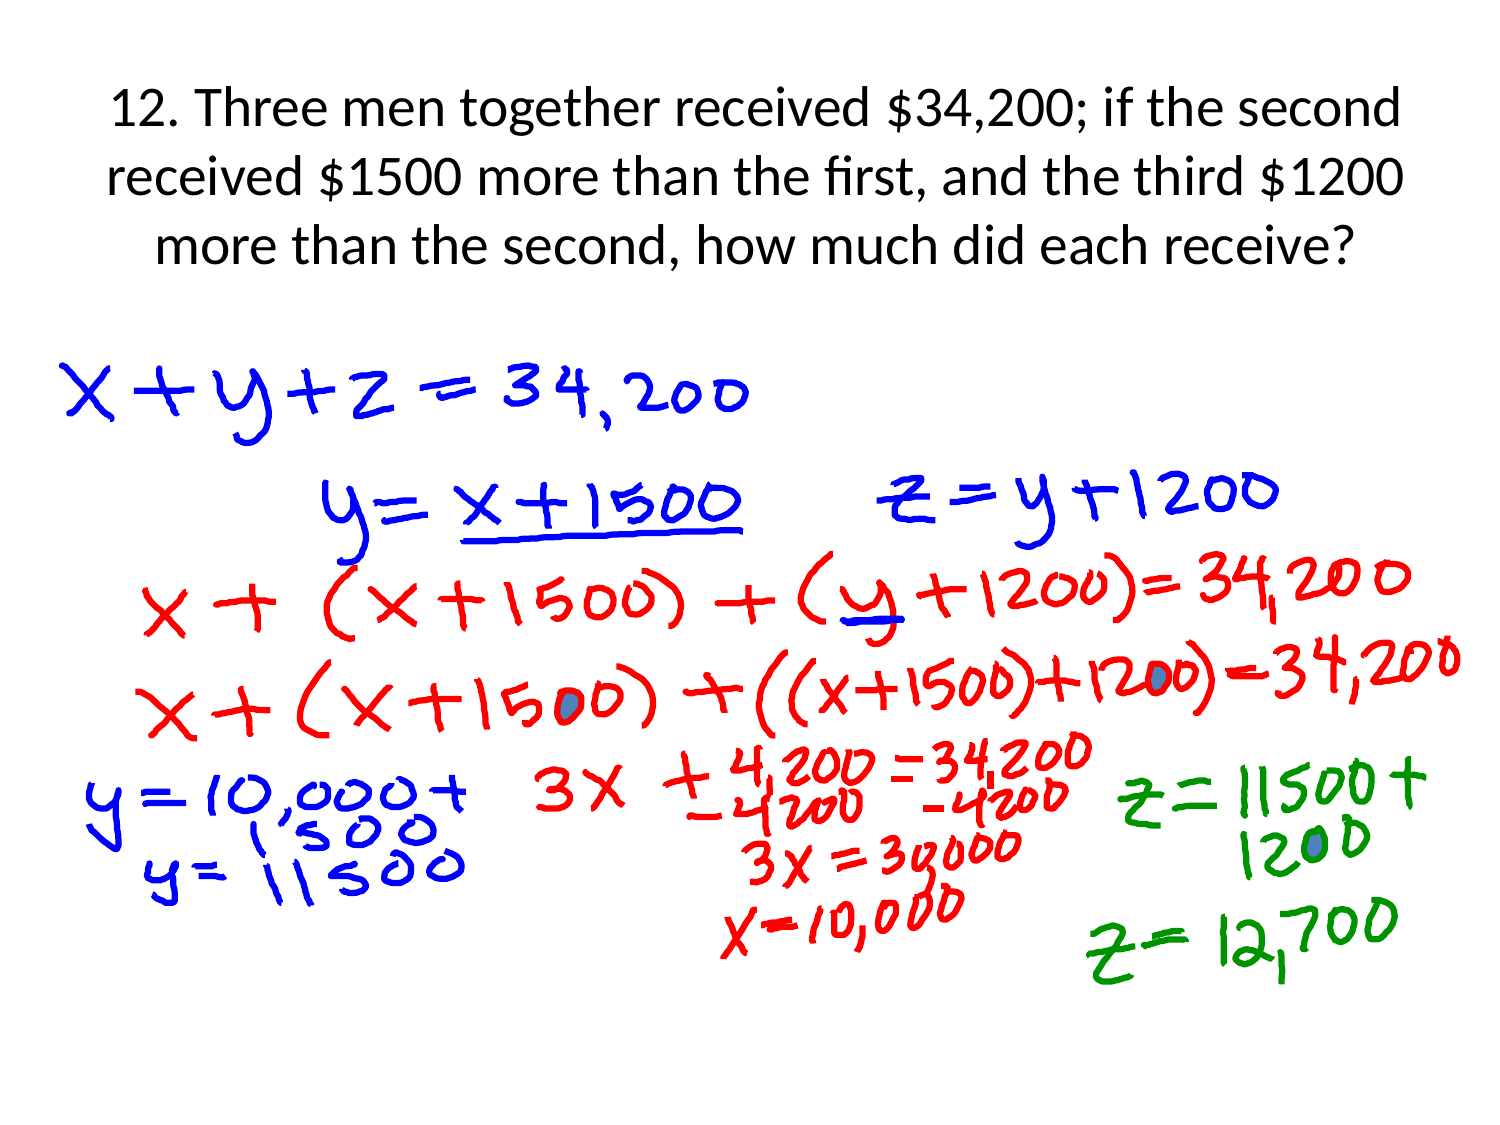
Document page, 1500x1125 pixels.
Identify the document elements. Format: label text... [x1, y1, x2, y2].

text_box [838, 789, 861, 821]
text_box [343, 688, 368, 713]
text_box [1045, 779, 1067, 810]
text_box [1074, 487, 1087, 492]
text_box [1037, 743, 1060, 769]
text_box [1437, 635, 1459, 675]
text_box [1301, 826, 1328, 863]
text_box [586, 587, 615, 619]
text_box [732, 750, 756, 772]
text_box [158, 367, 179, 414]
text_box [213, 370, 270, 444]
text_box [1262, 834, 1300, 875]
text_box [752, 599, 776, 603]
text_box [265, 864, 282, 904]
text_box [683, 752, 690, 778]
text_box [1002, 647, 1032, 717]
text_box [383, 513, 428, 523]
text_box [198, 875, 226, 879]
text_box [799, 553, 833, 623]
text_box [299, 783, 329, 808]
text_box [882, 837, 903, 873]
text_box [1275, 646, 1304, 697]
text_box [251, 583, 259, 632]
text_box [144, 589, 166, 615]
text_box [1242, 833, 1251, 879]
text_box [855, 688, 880, 692]
text_box [925, 866, 934, 893]
text_box [419, 378, 471, 389]
text_box [393, 608, 417, 626]
text_box [400, 816, 435, 844]
text_box [892, 477, 923, 497]
text_box [455, 487, 479, 508]
text_box [1206, 477, 1235, 510]
text_box [831, 850, 860, 858]
text_box [837, 859, 867, 870]
text_box [355, 686, 392, 726]
text_box [1315, 638, 1334, 659]
text_box [465, 485, 497, 525]
text_box [1234, 921, 1273, 966]
text_box [581, 385, 588, 392]
text_box [713, 380, 747, 410]
text_box [538, 578, 571, 620]
text_box [876, 495, 930, 502]
text_box [1127, 779, 1151, 795]
text_box [536, 768, 571, 810]
text_box [503, 684, 540, 725]
text_box [700, 483, 739, 520]
text_box [641, 570, 682, 627]
text_box [557, 367, 579, 391]
text_box [1259, 557, 1266, 610]
text_box [462, 529, 743, 543]
text_box [432, 685, 443, 732]
text_box [1289, 559, 1359, 599]
text_box [1242, 767, 1246, 817]
text_box [1037, 679, 1081, 685]
text_box [612, 484, 652, 523]
text_box [324, 481, 367, 564]
text_box [743, 842, 772, 884]
text_box [1242, 474, 1277, 507]
text_box [992, 663, 1008, 697]
text_box [325, 567, 358, 640]
text_box [684, 689, 715, 694]
text_box [768, 924, 798, 931]
text_box [606, 787, 624, 807]
text_box [505, 364, 537, 405]
text_box [756, 747, 761, 786]
text_box [408, 698, 434, 704]
text_box [843, 749, 873, 784]
text_box [255, 599, 276, 603]
text_box [785, 852, 798, 868]
text_box [215, 599, 253, 606]
text_box [959, 485, 991, 489]
text_box [577, 370, 584, 416]
text_box [834, 696, 847, 714]
text_box [294, 861, 312, 906]
text_box [1002, 741, 1028, 777]
text_box [1057, 684, 1062, 702]
text_box [1082, 571, 1106, 603]
text_box [981, 572, 995, 616]
text_box [624, 582, 653, 616]
text_box [1362, 641, 1403, 683]
text_box [369, 588, 393, 608]
text_box [209, 774, 218, 816]
text_box [924, 660, 954, 709]
text_box [1282, 764, 1310, 811]
text_box [1067, 731, 1090, 768]
text_box [1390, 772, 1406, 776]
text_box [790, 660, 816, 725]
text_box [1406, 758, 1411, 808]
text_box [1100, 658, 1146, 694]
text_box [761, 918, 793, 926]
text_box [1366, 899, 1396, 941]
text_box [747, 585, 755, 624]
text_box [1270, 596, 1276, 623]
text_box [588, 483, 598, 528]
text_box [937, 594, 949, 618]
text_box [1201, 553, 1229, 601]
text_box [726, 916, 737, 939]
text_box [735, 799, 764, 815]
text_box [1410, 774, 1427, 779]
text_box [383, 851, 412, 884]
text_box [932, 573, 939, 591]
text_box [1104, 554, 1134, 621]
text_box [230, 776, 270, 812]
text_box [909, 667, 920, 706]
text_box [1228, 672, 1269, 678]
text_box [1175, 659, 1194, 690]
text_box [965, 744, 981, 762]
text_box [1227, 667, 1257, 672]
text_box [779, 796, 835, 828]
text_box [1152, 930, 1183, 938]
text_box [593, 682, 622, 716]
text_box [1348, 760, 1373, 803]
text_box [297, 823, 328, 849]
text_box [933, 743, 956, 782]
text_box [949, 494, 997, 503]
text_box [1329, 908, 1356, 943]
text_box [1280, 907, 1316, 950]
text_box [811, 907, 822, 944]
text_box [673, 383, 700, 412]
text_box [308, 394, 317, 414]
text_box [736, 938, 748, 955]
text_box [377, 585, 417, 621]
text_box [287, 388, 336, 395]
text_box [1174, 804, 1217, 810]
text_box [451, 774, 463, 812]
title 12. Three men together received $34,200; if the second received $1500 more than the first, and the third $1200 more than the second, how much did each receive? [75, 45, 1438, 300]
text_box [954, 789, 985, 826]
text_box [141, 790, 171, 794]
text_box [961, 667, 984, 704]
text_box [1131, 471, 1146, 517]
text_box [601, 412, 609, 430]
text_box [1000, 570, 1038, 607]
text_box [718, 687, 743, 691]
text_box [894, 757, 923, 761]
text_box [705, 674, 726, 713]
text_box [1401, 643, 1430, 680]
text_box [1127, 798, 1161, 827]
text_box [842, 618, 903, 625]
text_box [1342, 816, 1368, 856]
text_box [330, 862, 367, 894]
text_box [664, 775, 710, 787]
text_box [1143, 938, 1187, 948]
text_box [768, 776, 772, 797]
text_box [1083, 479, 1097, 520]
text_box [989, 790, 1018, 819]
text_box [1144, 577, 1172, 582]
text_box [517, 501, 543, 505]
text_box [1043, 574, 1076, 606]
text_box [939, 885, 963, 921]
text_box [1145, 661, 1172, 696]
text_box [146, 862, 177, 904]
text_box [165, 615, 185, 637]
text_box [348, 817, 380, 846]
text_box [970, 834, 992, 862]
text_box [1222, 916, 1226, 966]
text_box [625, 374, 669, 409]
text_box [1317, 769, 1343, 803]
text_box [252, 823, 265, 856]
text_box [1159, 473, 1199, 513]
text_box [996, 831, 1020, 860]
text_box [859, 621, 895, 645]
text_box [88, 783, 120, 850]
text_box [663, 485, 692, 521]
text_box [213, 708, 246, 716]
text_box [688, 814, 722, 818]
text_box [135, 691, 170, 717]
text_box [1053, 657, 1058, 679]
text_box [1234, 557, 1259, 581]
text_box [945, 837, 962, 869]
text_box [240, 688, 252, 735]
text_box [150, 693, 194, 737]
text_box [979, 740, 988, 780]
text_box [840, 581, 895, 619]
text_box [590, 767, 622, 810]
text_box [877, 902, 897, 932]
text_box [382, 778, 415, 808]
text_box [303, 369, 311, 391]
text_box [548, 501, 568, 505]
text_box [763, 796, 771, 835]
text_box [820, 677, 849, 713]
text_box [584, 771, 606, 788]
text_box [456, 582, 466, 630]
text_box [1332, 636, 1337, 692]
text_box [1119, 793, 1164, 801]
text_box [480, 507, 501, 524]
text_box [61, 364, 89, 393]
text_box [918, 588, 967, 597]
text_box [798, 868, 809, 883]
text_box [463, 598, 484, 603]
text_box [822, 679, 834, 695]
text_box [1090, 924, 1124, 950]
text_box [913, 844, 935, 870]
text_box [856, 925, 864, 953]
text_box [1187, 641, 1213, 714]
text_box [893, 499, 936, 521]
text_box [1016, 475, 1053, 548]
text_box [1375, 559, 1409, 593]
text_box [476, 679, 488, 730]
text_box [438, 388, 476, 399]
text_box [351, 373, 395, 417]
text_box [814, 749, 838, 782]
text_box [542, 484, 550, 529]
text_box [1261, 766, 1268, 815]
text_box [1351, 678, 1358, 705]
text_box [688, 781, 695, 799]
text_box [368, 712, 391, 731]
text_box [505, 582, 522, 625]
text_box [374, 499, 417, 505]
text_box [722, 909, 757, 960]
text_box [1095, 952, 1132, 983]
text_box [1088, 945, 1136, 957]
text_box [335, 781, 370, 810]
text_box [1089, 488, 1119, 492]
text_box [428, 850, 463, 880]
text_box [171, 716, 198, 739]
text_box [145, 591, 187, 636]
text_box [555, 688, 584, 725]
text_box [1178, 779, 1212, 787]
text_box [1019, 788, 1037, 811]
text_box [831, 903, 852, 936]
text_box [909, 893, 931, 929]
text_box [877, 670, 885, 711]
text_box [299, 661, 331, 737]
text_box [1336, 653, 1347, 664]
text_box [68, 367, 111, 415]
text_box [757, 651, 788, 737]
text_box [169, 388, 195, 392]
text_box [784, 847, 812, 888]
text_box [1144, 585, 1181, 594]
text_box [616, 665, 654, 727]
text_box [1090, 660, 1102, 701]
text_box [248, 708, 271, 713]
text_box [1279, 951, 1284, 985]
text_box [280, 808, 290, 825]
text_box [784, 748, 810, 784]
text_box [193, 864, 217, 868]
text_box [89, 394, 113, 420]
